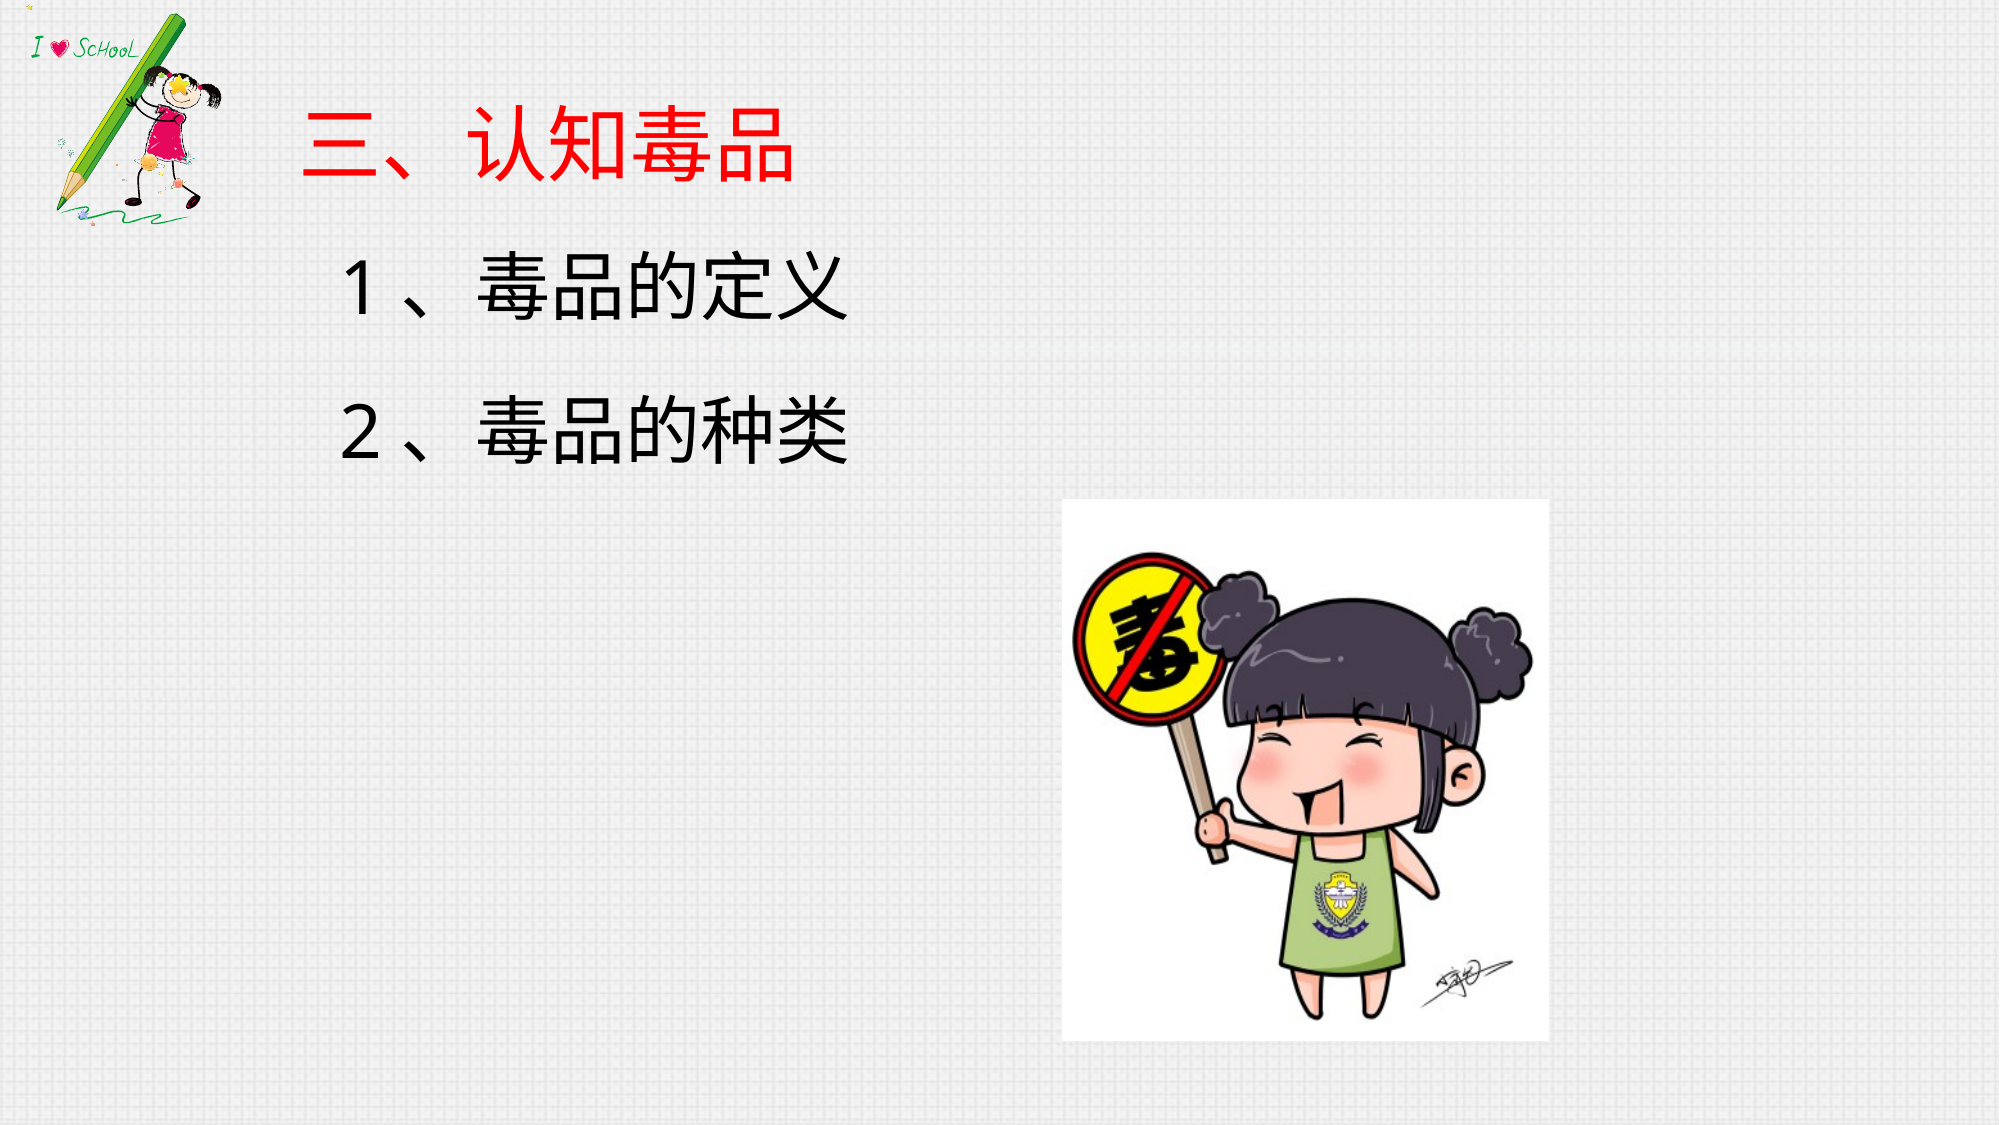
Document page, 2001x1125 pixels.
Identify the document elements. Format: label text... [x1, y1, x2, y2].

picture [0, 0, 1999, 1125]
title 三、认知毒品 [0, 50, 1112, 200]
list 1、毒品的定义 2、毒品的种类 [324, 249, 1588, 463]
